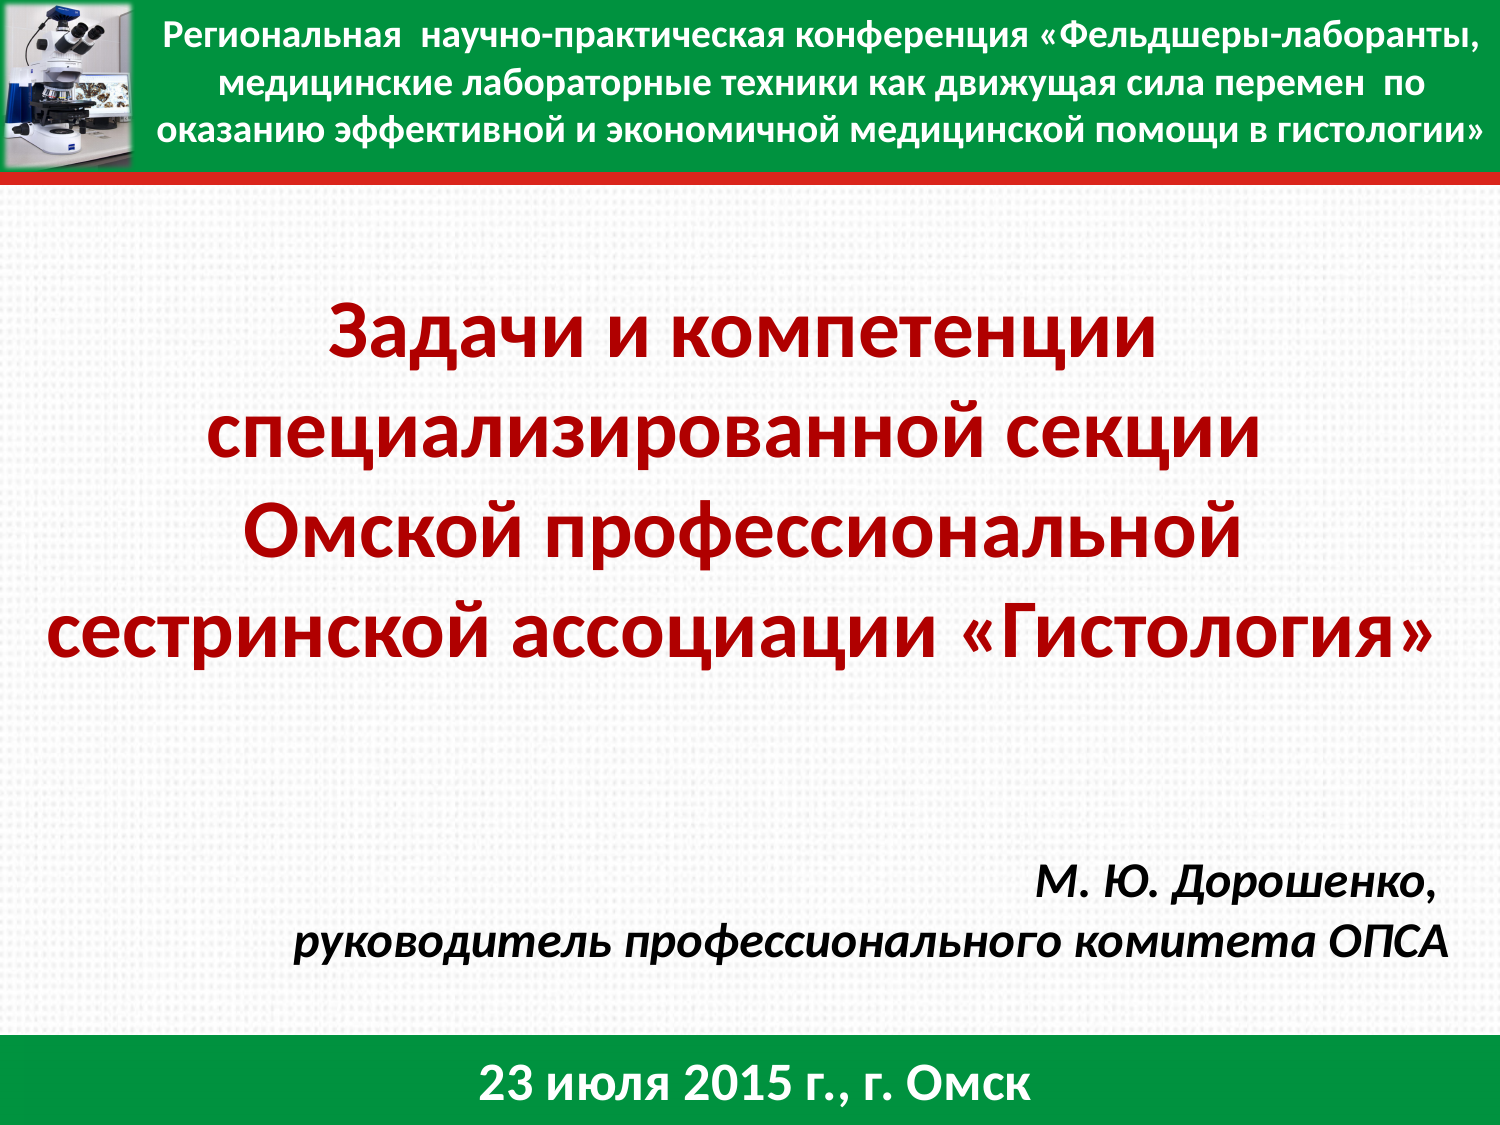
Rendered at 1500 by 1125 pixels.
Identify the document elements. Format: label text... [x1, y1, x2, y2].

text_box Задачи и компетенции специализированной секции Омской профессиональной сестринской ассоциации «Гистология» [29, 267, 1459, 682]
picture [0, 0, 1500, 1125]
text_box М. Ю. Дорошенко, руководитель профессионального комитета ОПСА [265, 739, 1465, 975]
